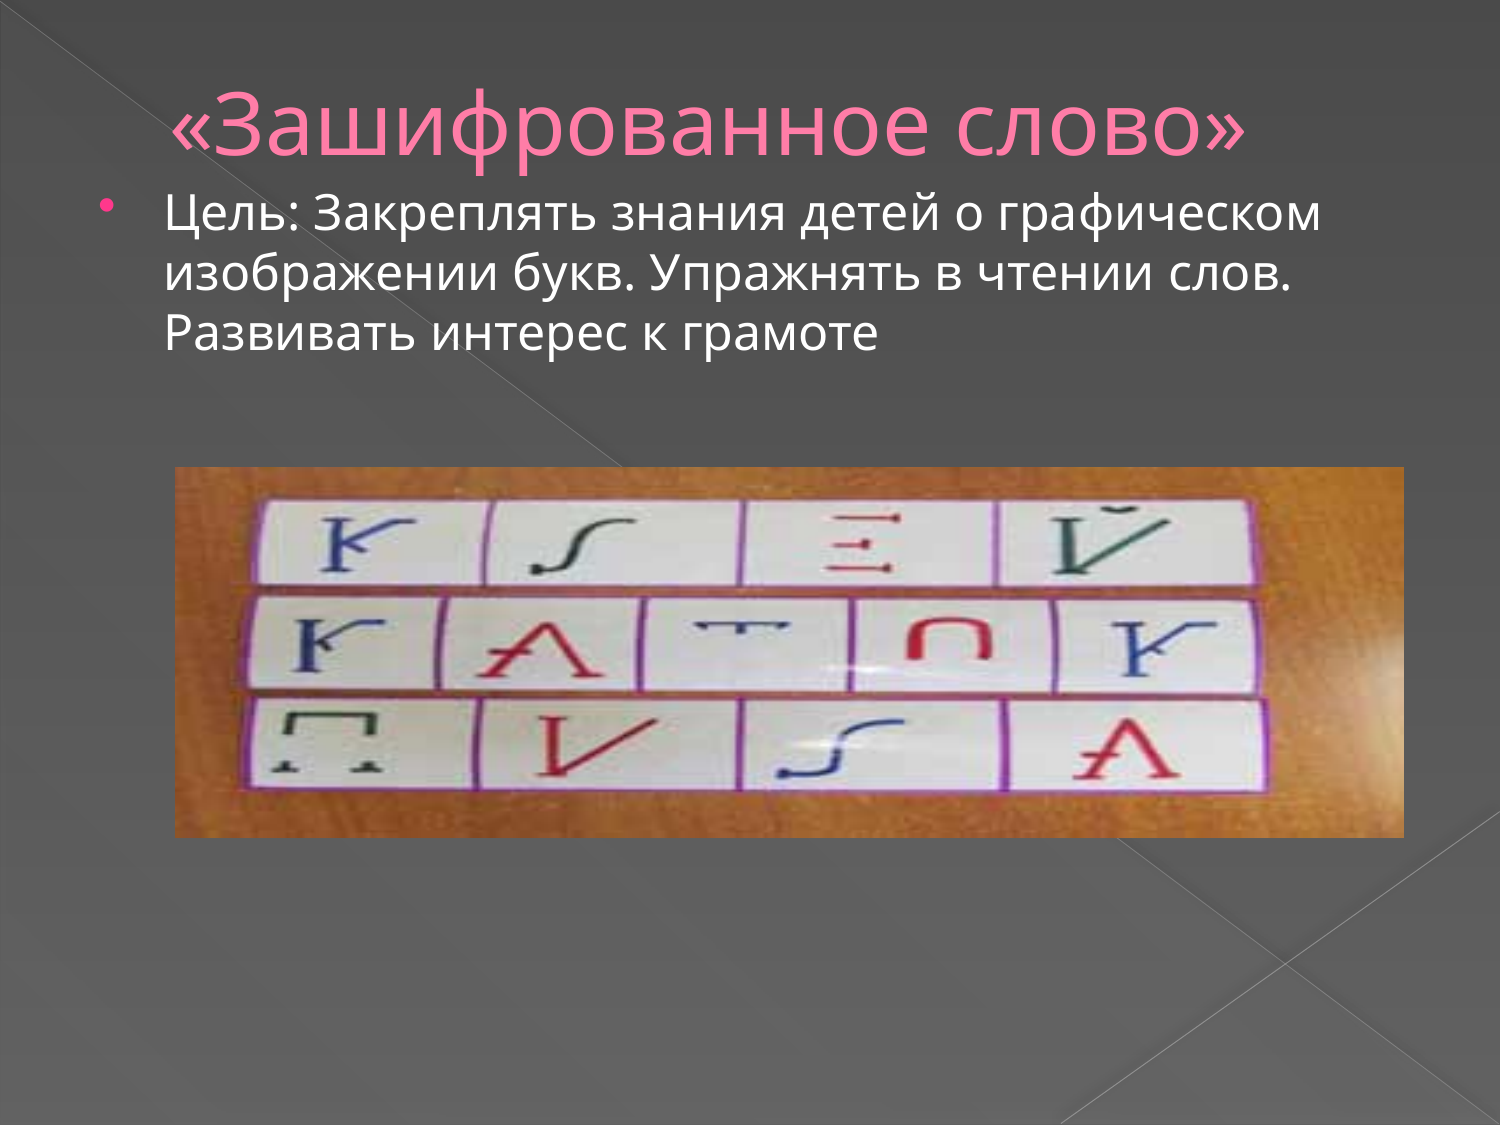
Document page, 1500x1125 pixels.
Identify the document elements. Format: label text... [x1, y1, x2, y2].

title «Зашифрованное слово» [75, 43, 1425, 172]
picture [174, 467, 1404, 838]
list Цель: Закреплять знания детей о графическом изображении букв. Упражнять в чтении слов. Развивать интерес к грамоте [75, 172, 1425, 1059]
